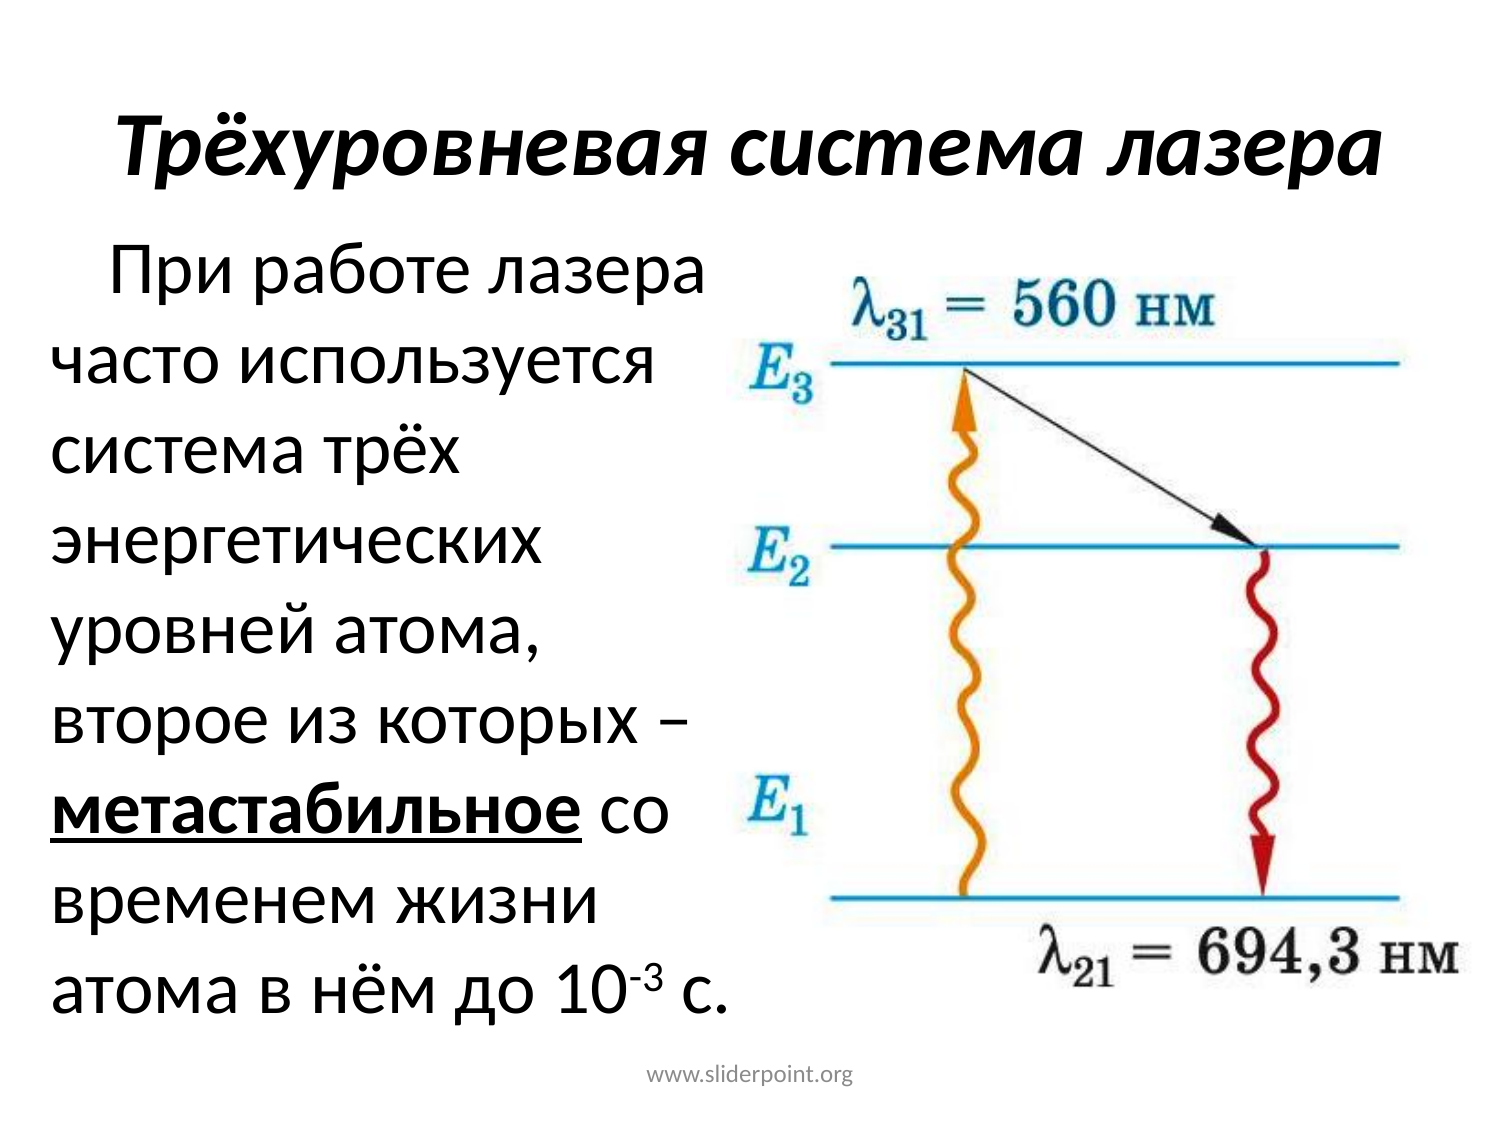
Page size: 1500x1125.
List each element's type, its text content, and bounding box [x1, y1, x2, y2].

footer www.sliderpoint.org [512, 1042, 988, 1103]
title Трёхуровневая система лазера [75, 45, 1425, 233]
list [726, 245, 1477, 1020]
list При работе лазера часто используется система трёх энергетических уровней атома, второе из которых – метастабильное со временем жизни атома в нём до 10-3 с. [35, 210, 762, 1067]
